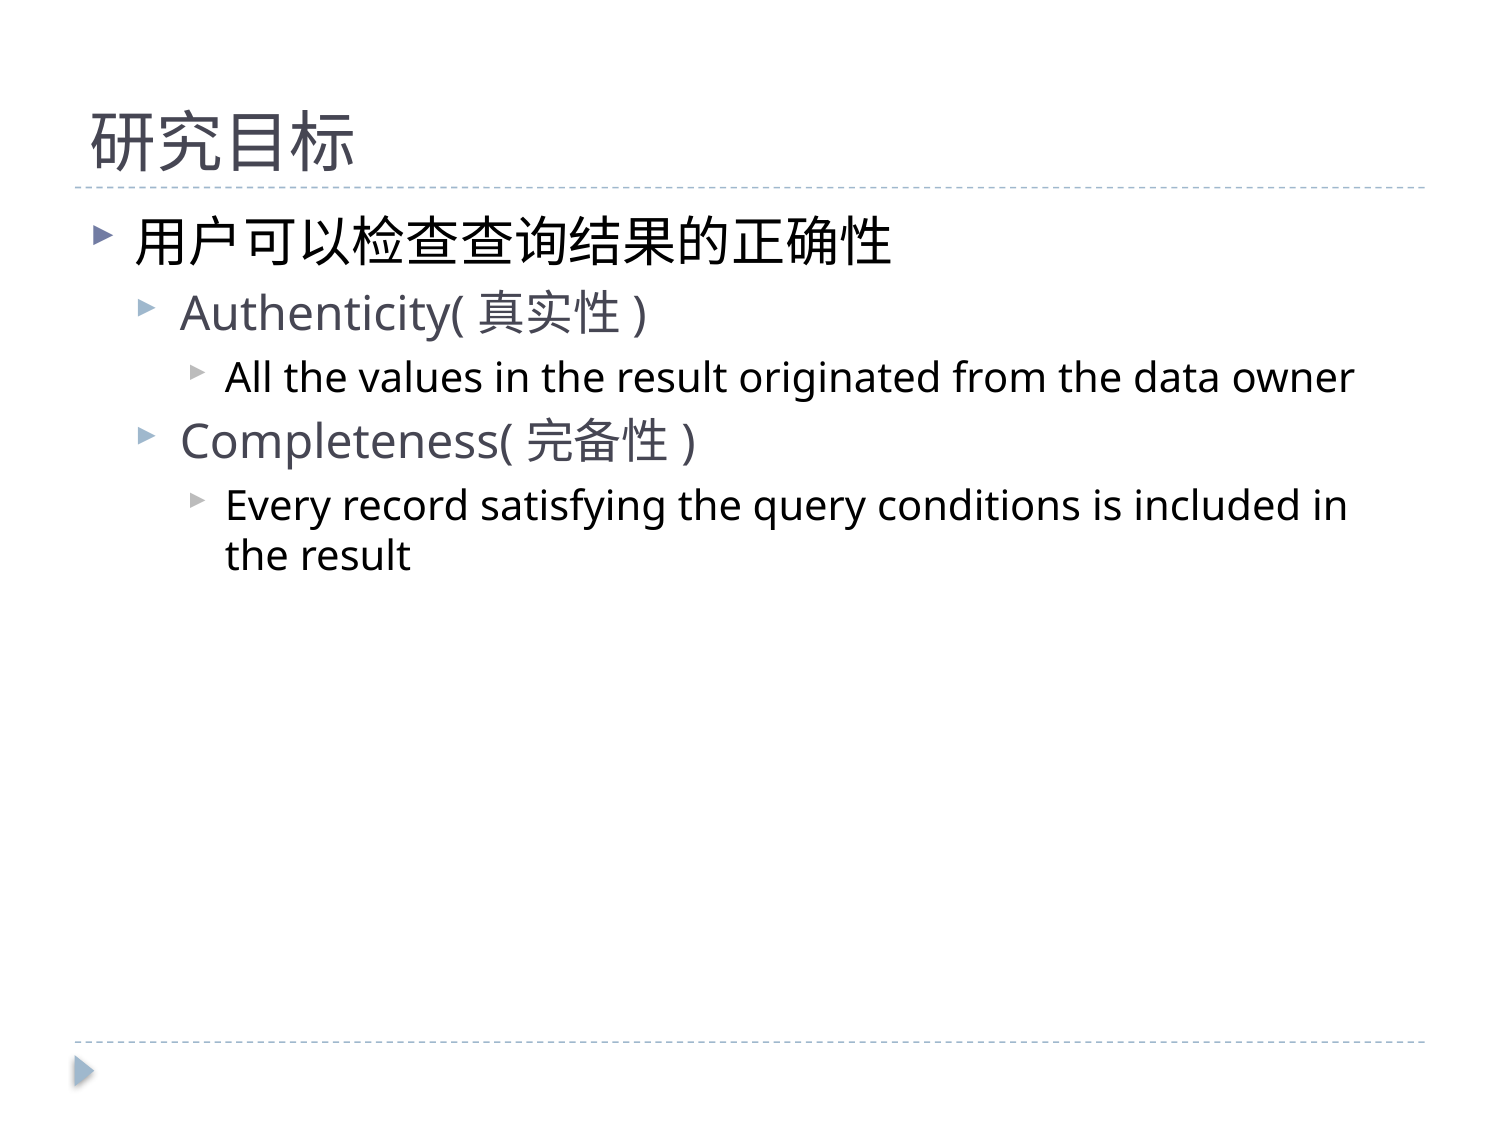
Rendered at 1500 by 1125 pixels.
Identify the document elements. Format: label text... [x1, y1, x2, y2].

title 研究目标 [75, 24, 1425, 188]
list 用户可以检查查询结果的正确性 Authenticity(真实性) All the values in the result originated from the data owner Completeness(完备性) Every record satisfying the query conditions is included in the result [75, 200, 1425, 1010]
